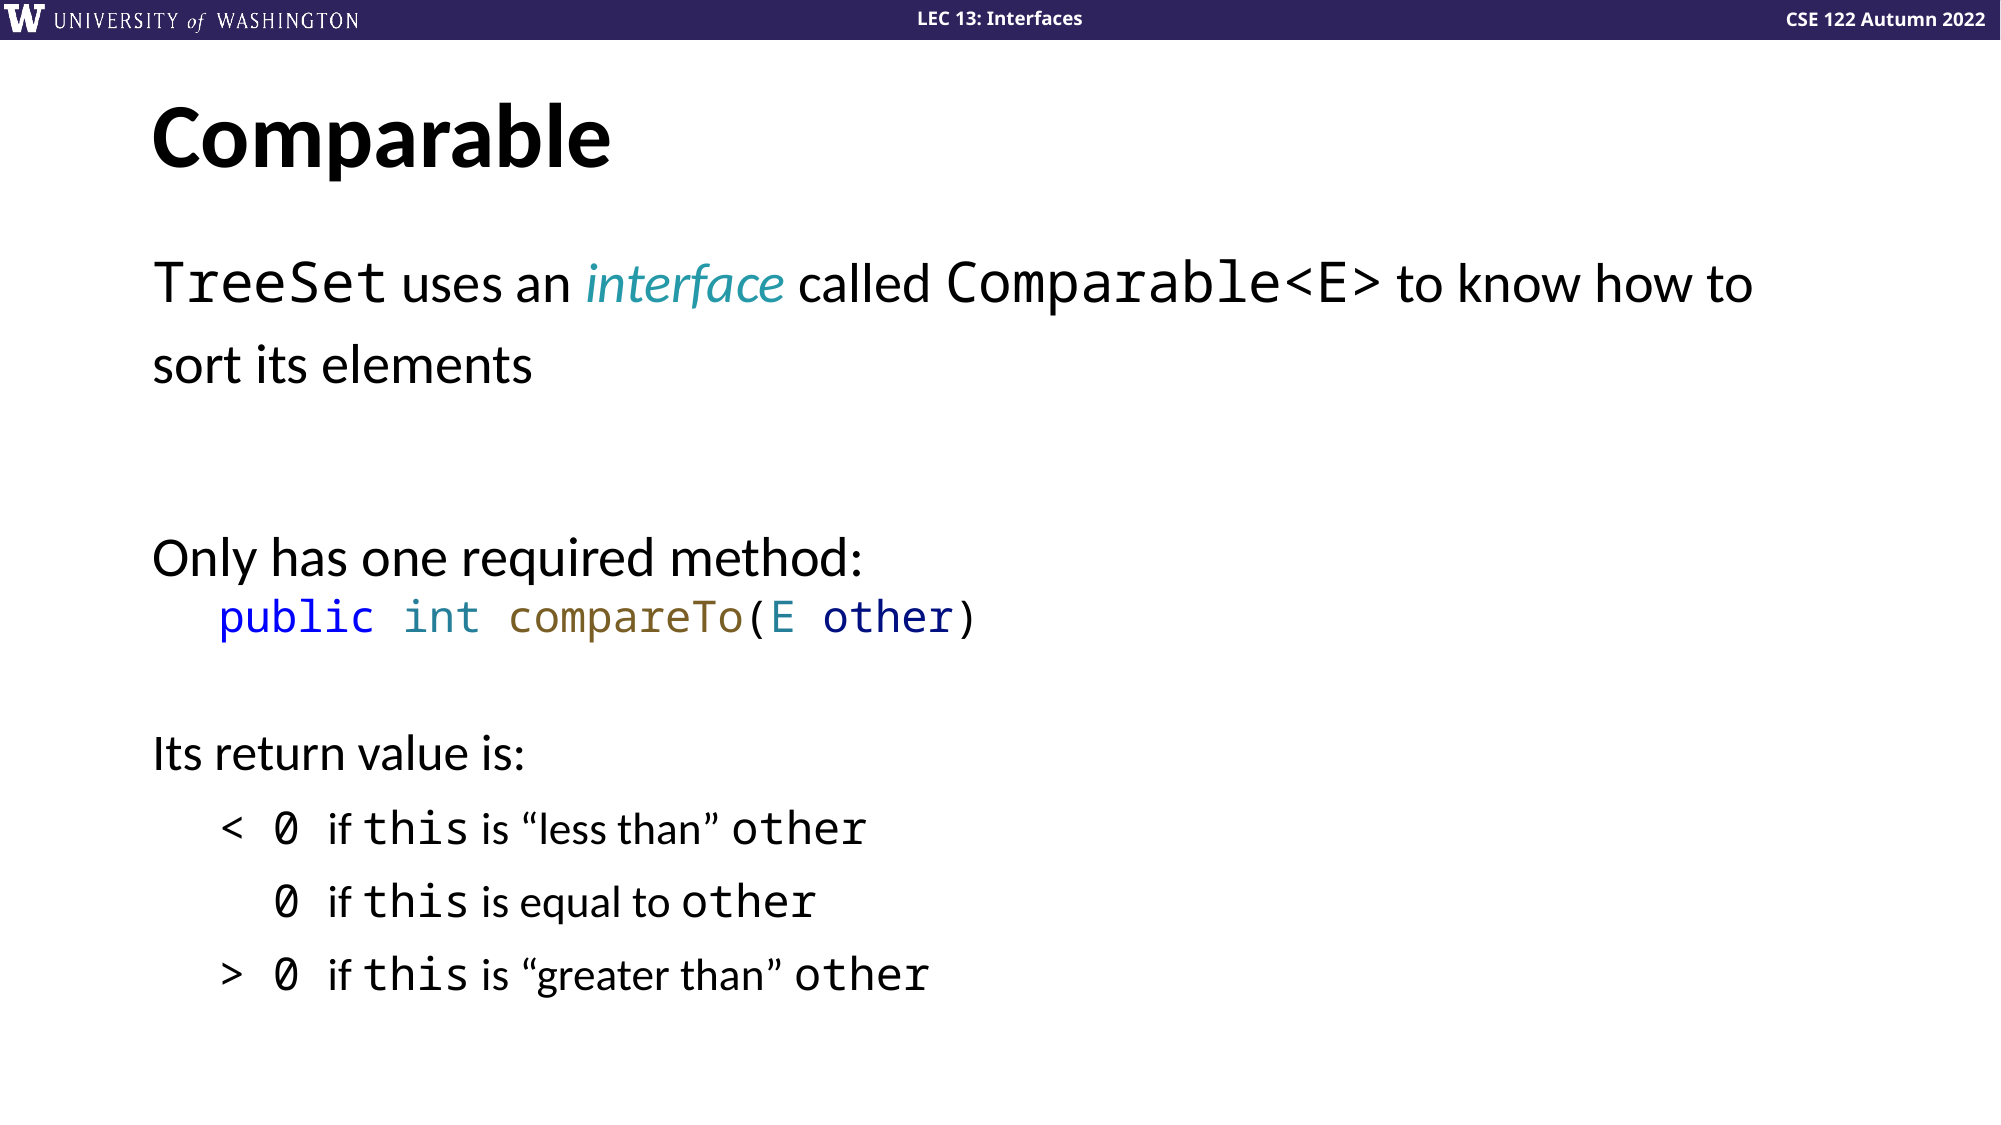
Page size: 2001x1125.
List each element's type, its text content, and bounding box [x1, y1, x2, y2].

picture [4, 4, 358, 33]
title Comparable [137, 74, 1863, 200]
list TreeSet uses an interface called Comparable<E> to know how to sort its elements Only has one required method: public int compareTo(E other) Its return value is: < 0 if this is “less than” other 0 if this is equal to other > 0 if this is “greater than” other [137, 224, 1863, 1014]
